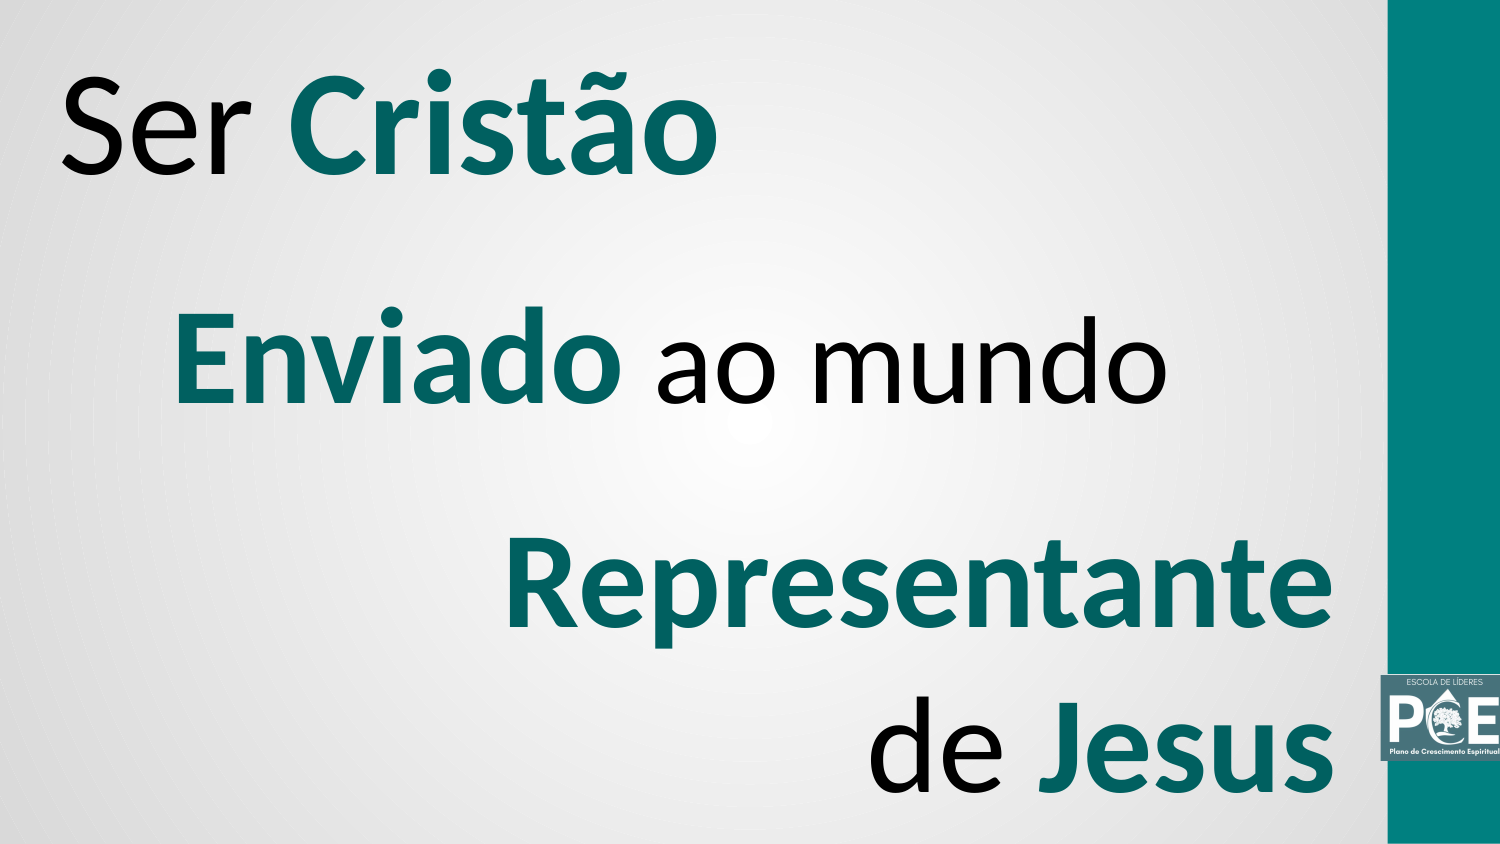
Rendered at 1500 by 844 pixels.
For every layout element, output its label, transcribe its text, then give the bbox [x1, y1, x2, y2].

text_box Representante de Jesus [494, 482, 1344, 828]
text_box Ser Cristão [27, 17, 753, 213]
text_box Enviado ao mundo [117, 258, 1225, 438]
picture [1380, 674, 1500, 761]
